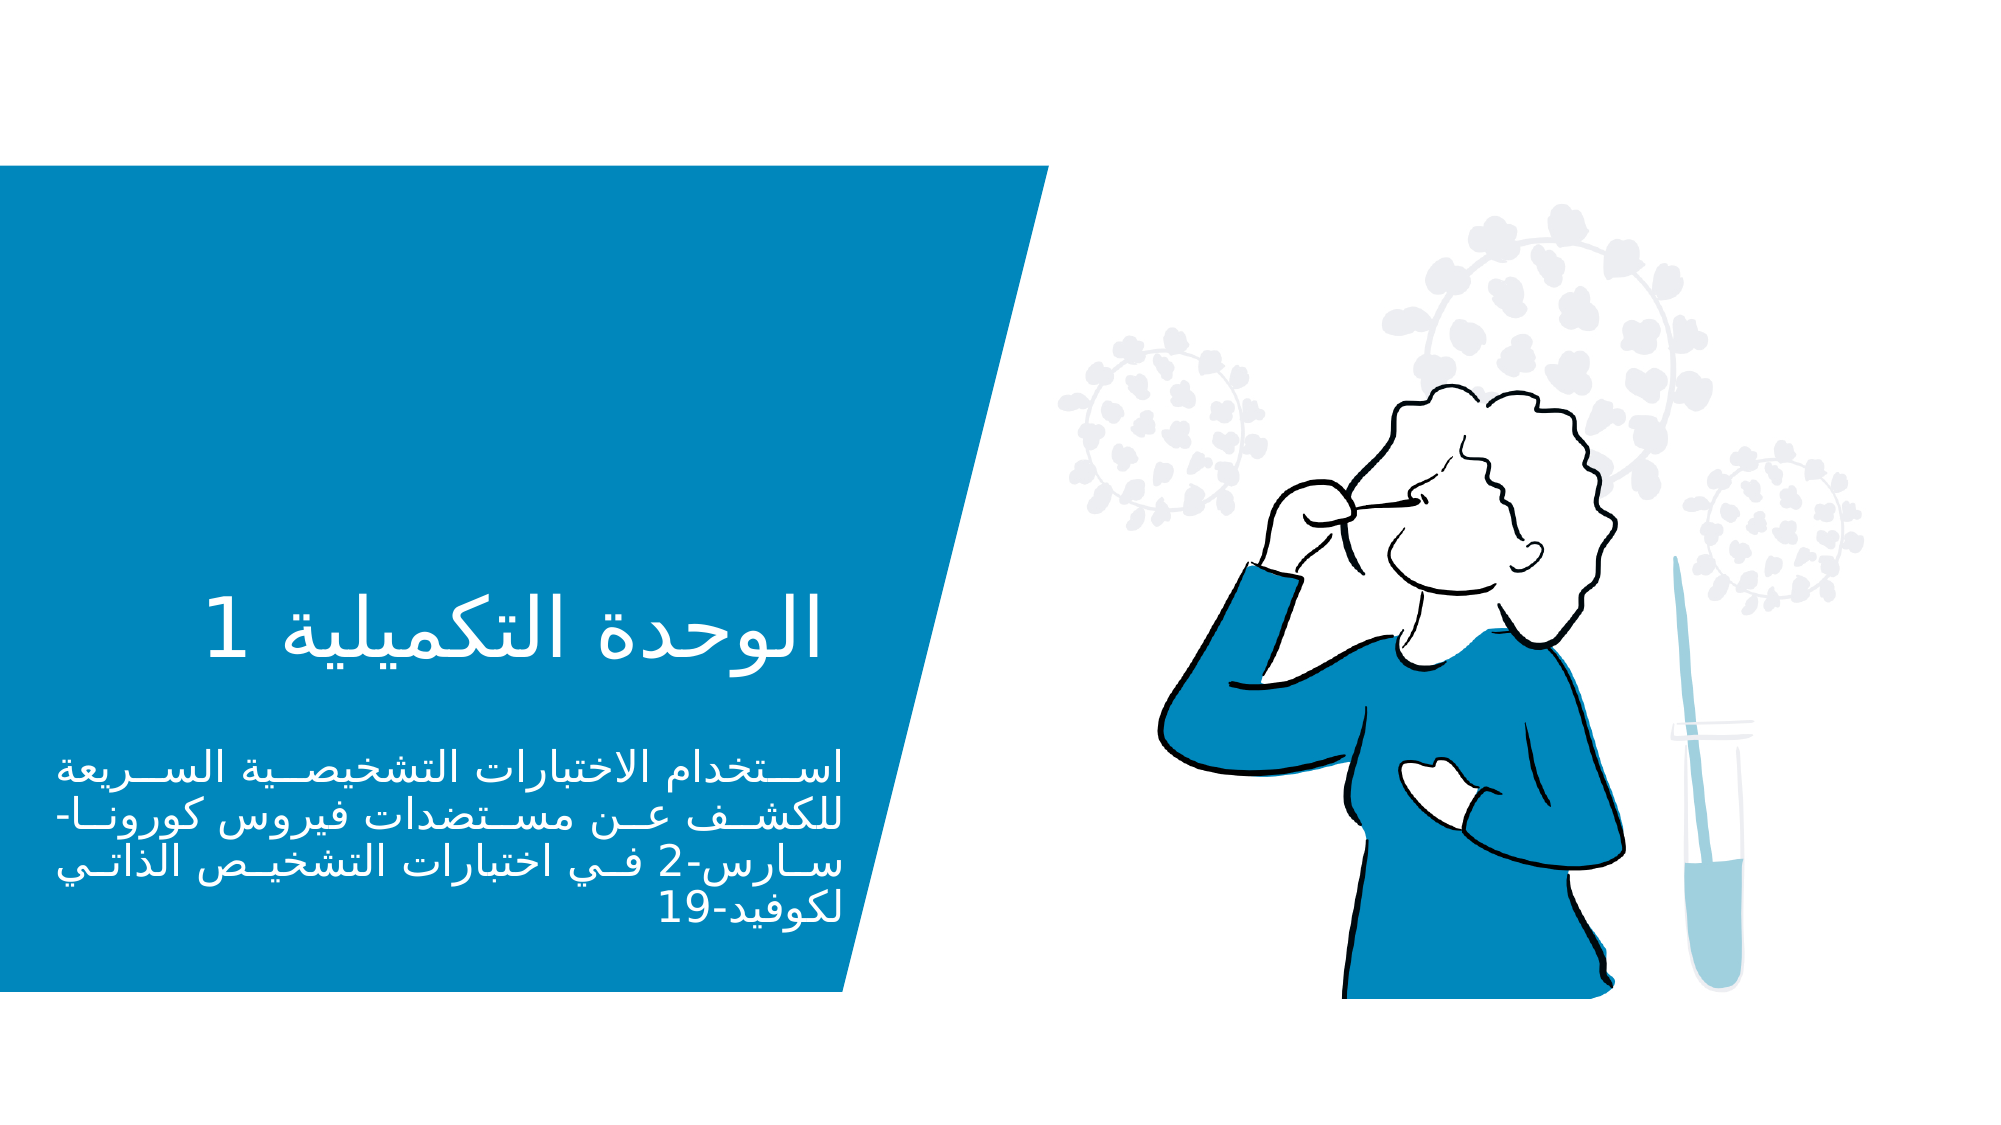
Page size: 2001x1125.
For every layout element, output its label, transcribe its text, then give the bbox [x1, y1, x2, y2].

picture [1529, 746, 1549, 803]
picture [988, 165, 1931, 999]
picture [1580, 709, 1585, 725]
title الوحدة التكميلية 1 [73, 192, 827, 676]
text_box استخدام الاختبارات التشخيصية السريعة للكشف عن مستضدات فيروس كورونا-سارس-2 في اختبارات التشخيص الذاتي لكوفيد-19 [55, 743, 845, 933]
